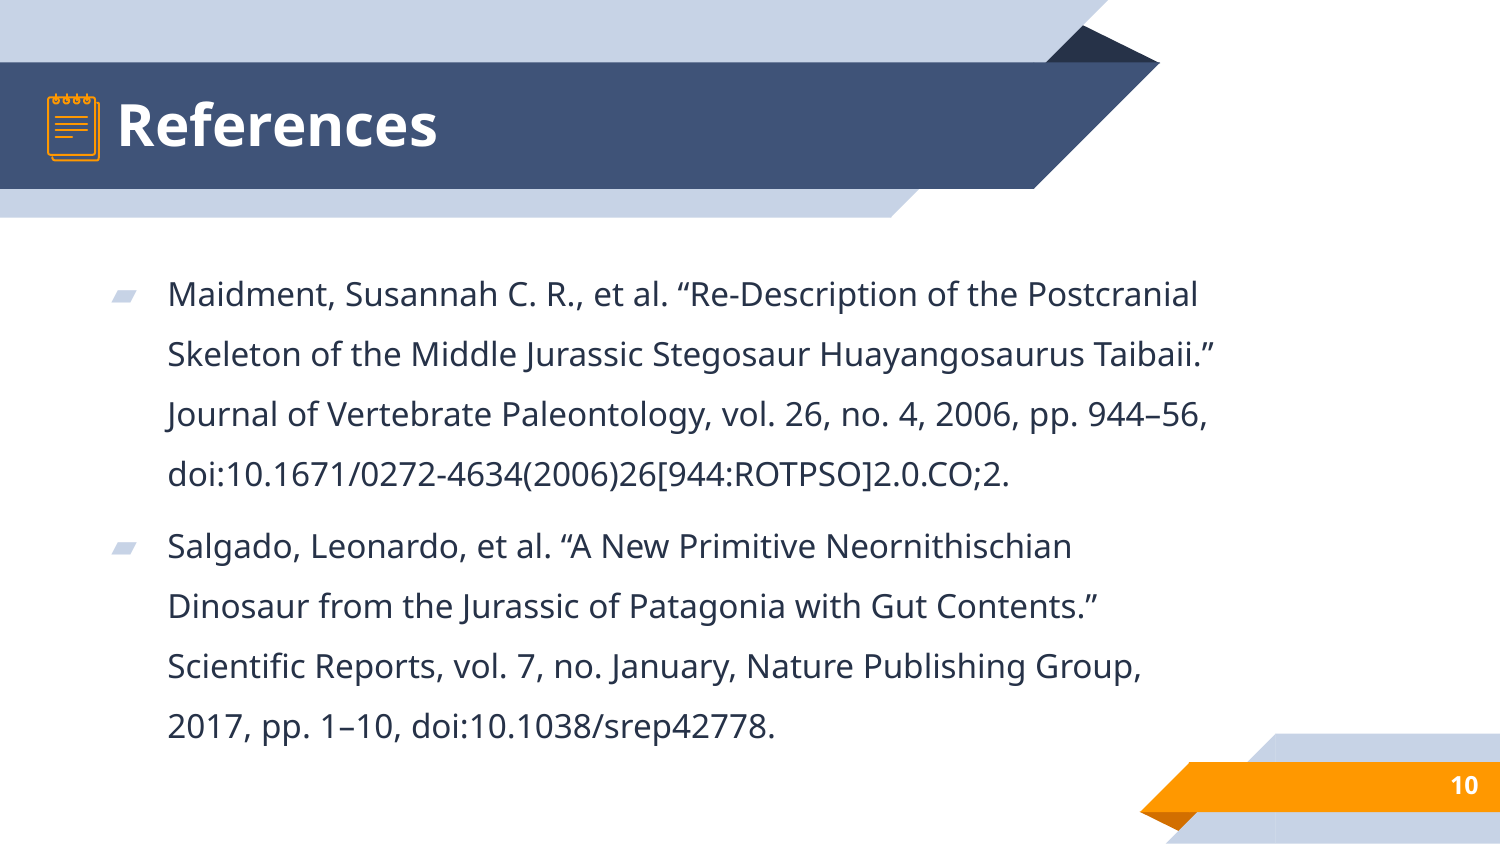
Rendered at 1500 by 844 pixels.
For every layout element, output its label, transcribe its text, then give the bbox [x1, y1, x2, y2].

slide_number 10 [1249, 760, 1494, 813]
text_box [47, 93, 100, 161]
title References [101, 60, 1123, 187]
list Maidment, Susannah C. R., et al. “Re-Description of the Postcranial Skeleton of the Middle Jurassic Stegosaur Huayangosaurus Taibaii.” Journal of Vertebrate Paleontology, vol. 26, no. 4, 2006, pp. 944–56, doi:10.1671/0272-4634(2006)26[944:ROTPSO]2.0.CO;2. Salgado, Leonardo, et al. “A New Primitive Neornithischian Dinosaur from the Jurassic of Patagonia with Gut Contents.” Scientific Reports, vol. 7, no. January, Nature Publishing Group, 2017, pp. 1–10, doi:10.1038/srep42778. [21, 238, 1234, 833]
